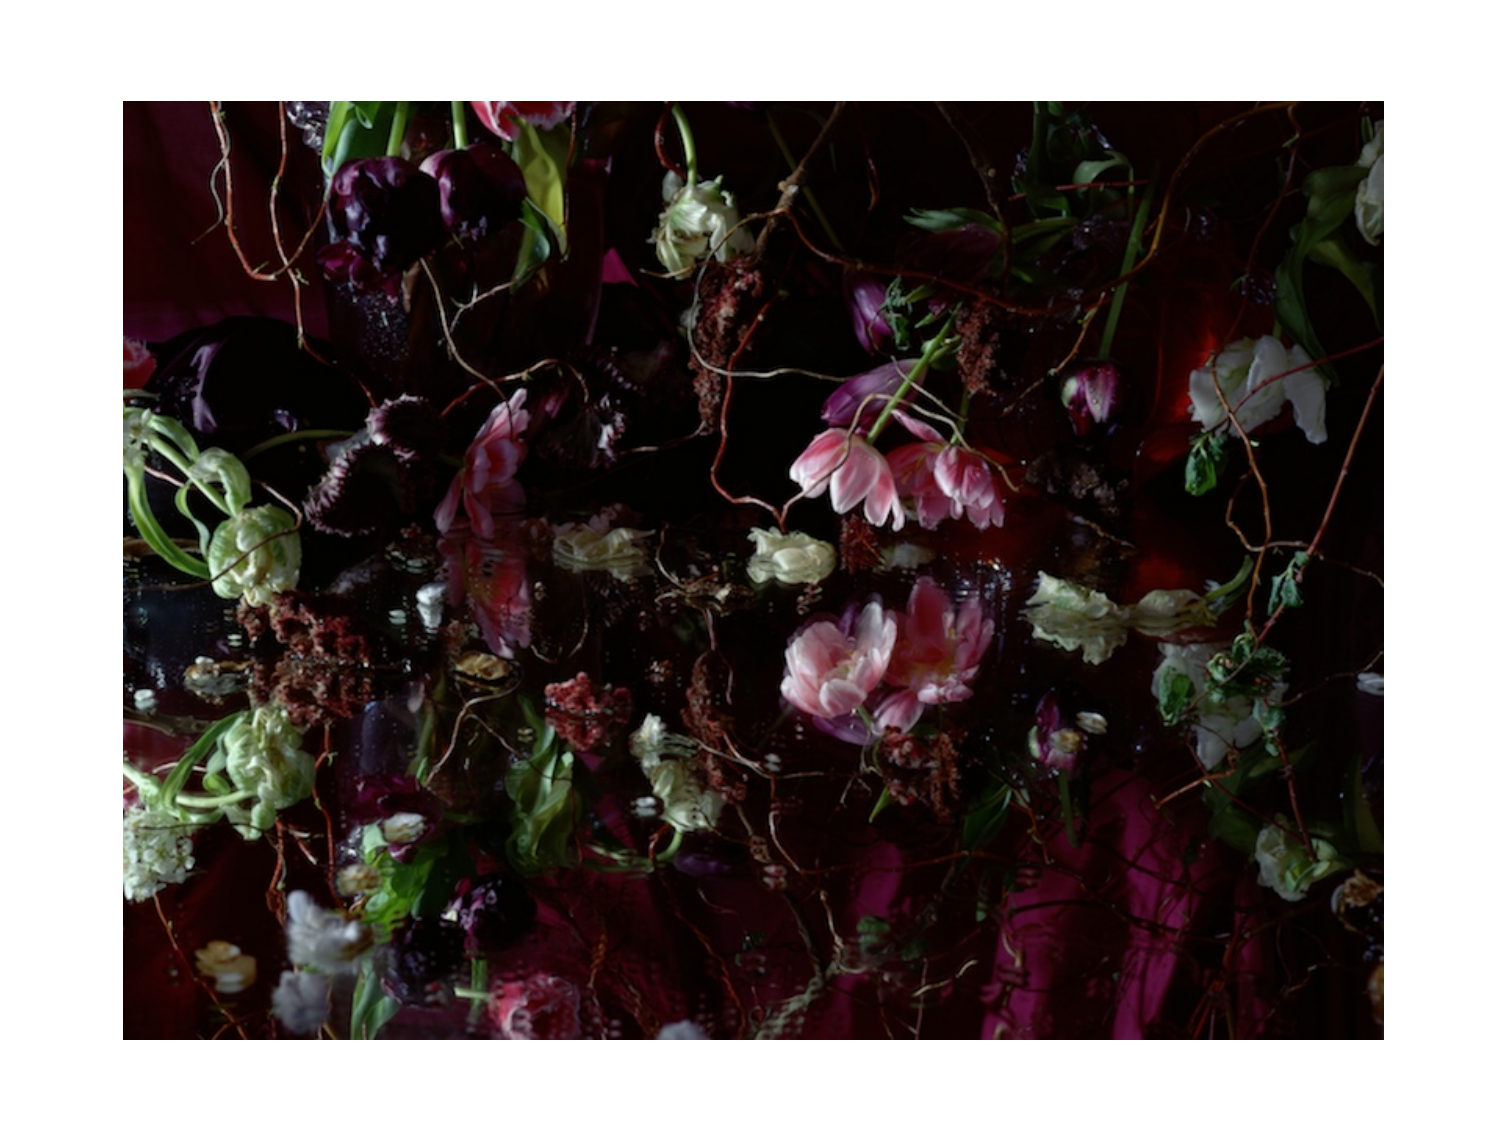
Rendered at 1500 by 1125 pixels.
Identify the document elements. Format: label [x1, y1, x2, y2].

picture [123, 101, 1384, 1040]
